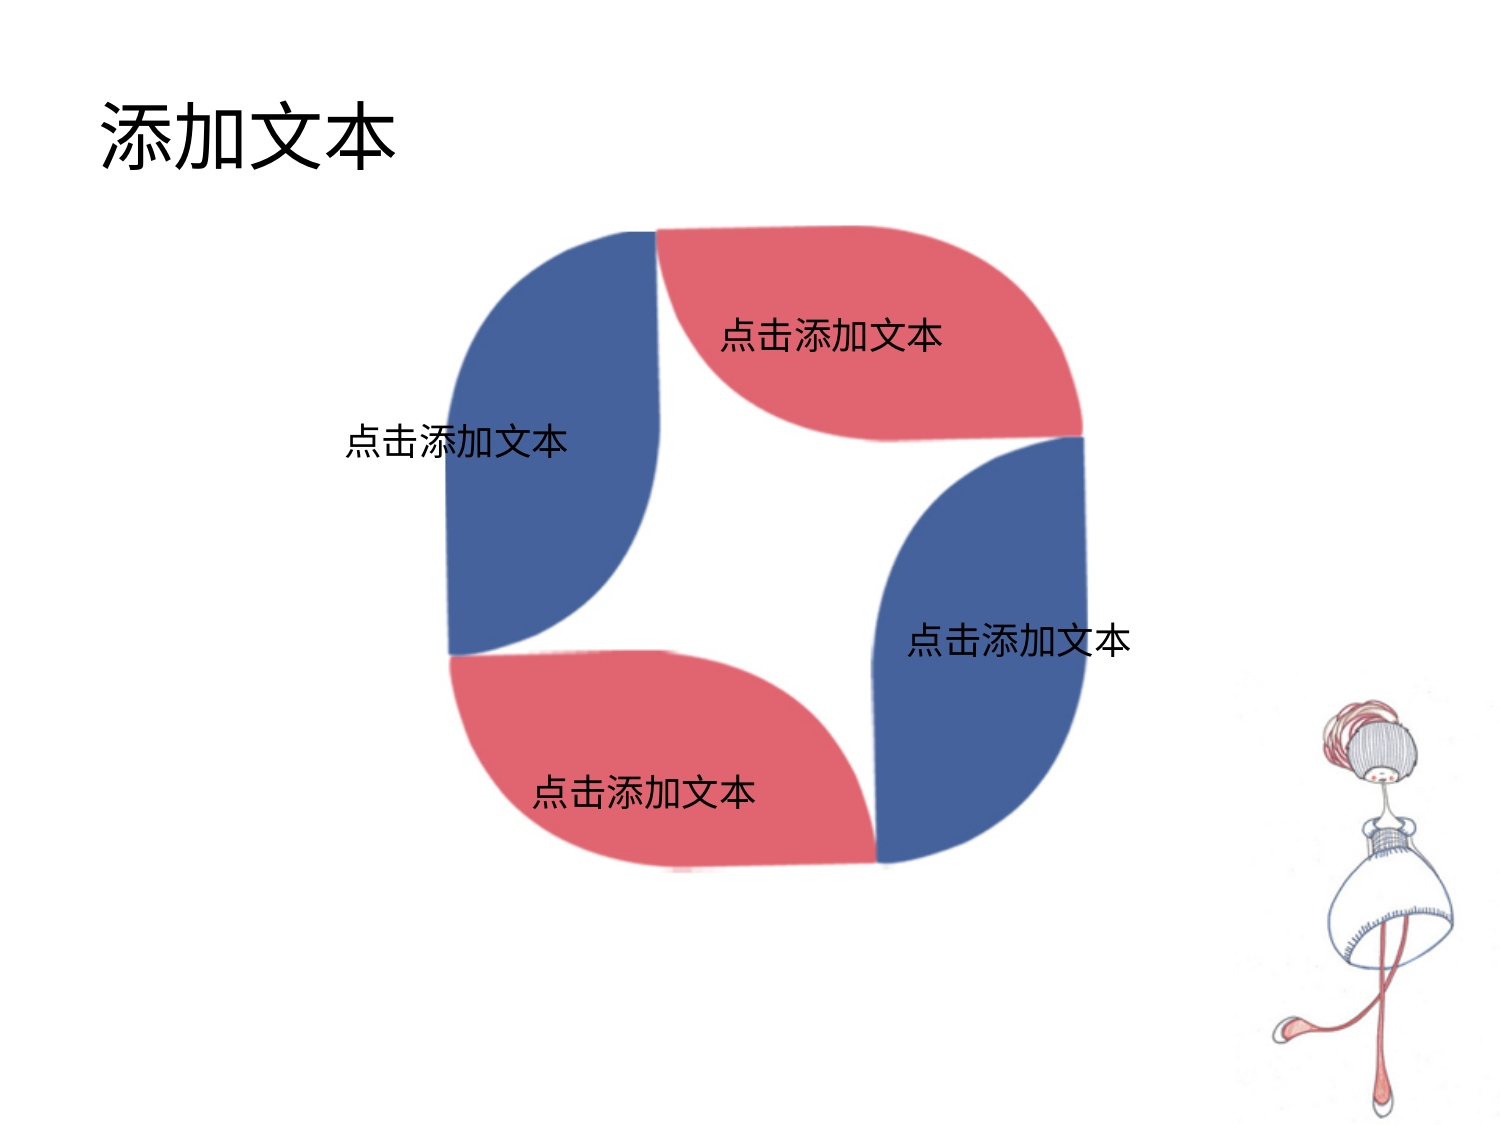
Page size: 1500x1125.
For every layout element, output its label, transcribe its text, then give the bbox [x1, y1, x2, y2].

picture [0, 0, 1500, 1125]
text_box 添加文本 [83, 81, 414, 187]
text_box 点击添加文本 [891, 609, 1147, 670]
text_box 点击添加文本 [704, 304, 960, 365]
text_box 点击添加文本 [329, 410, 585, 470]
text_box 点击添加文本 [516, 761, 772, 822]
